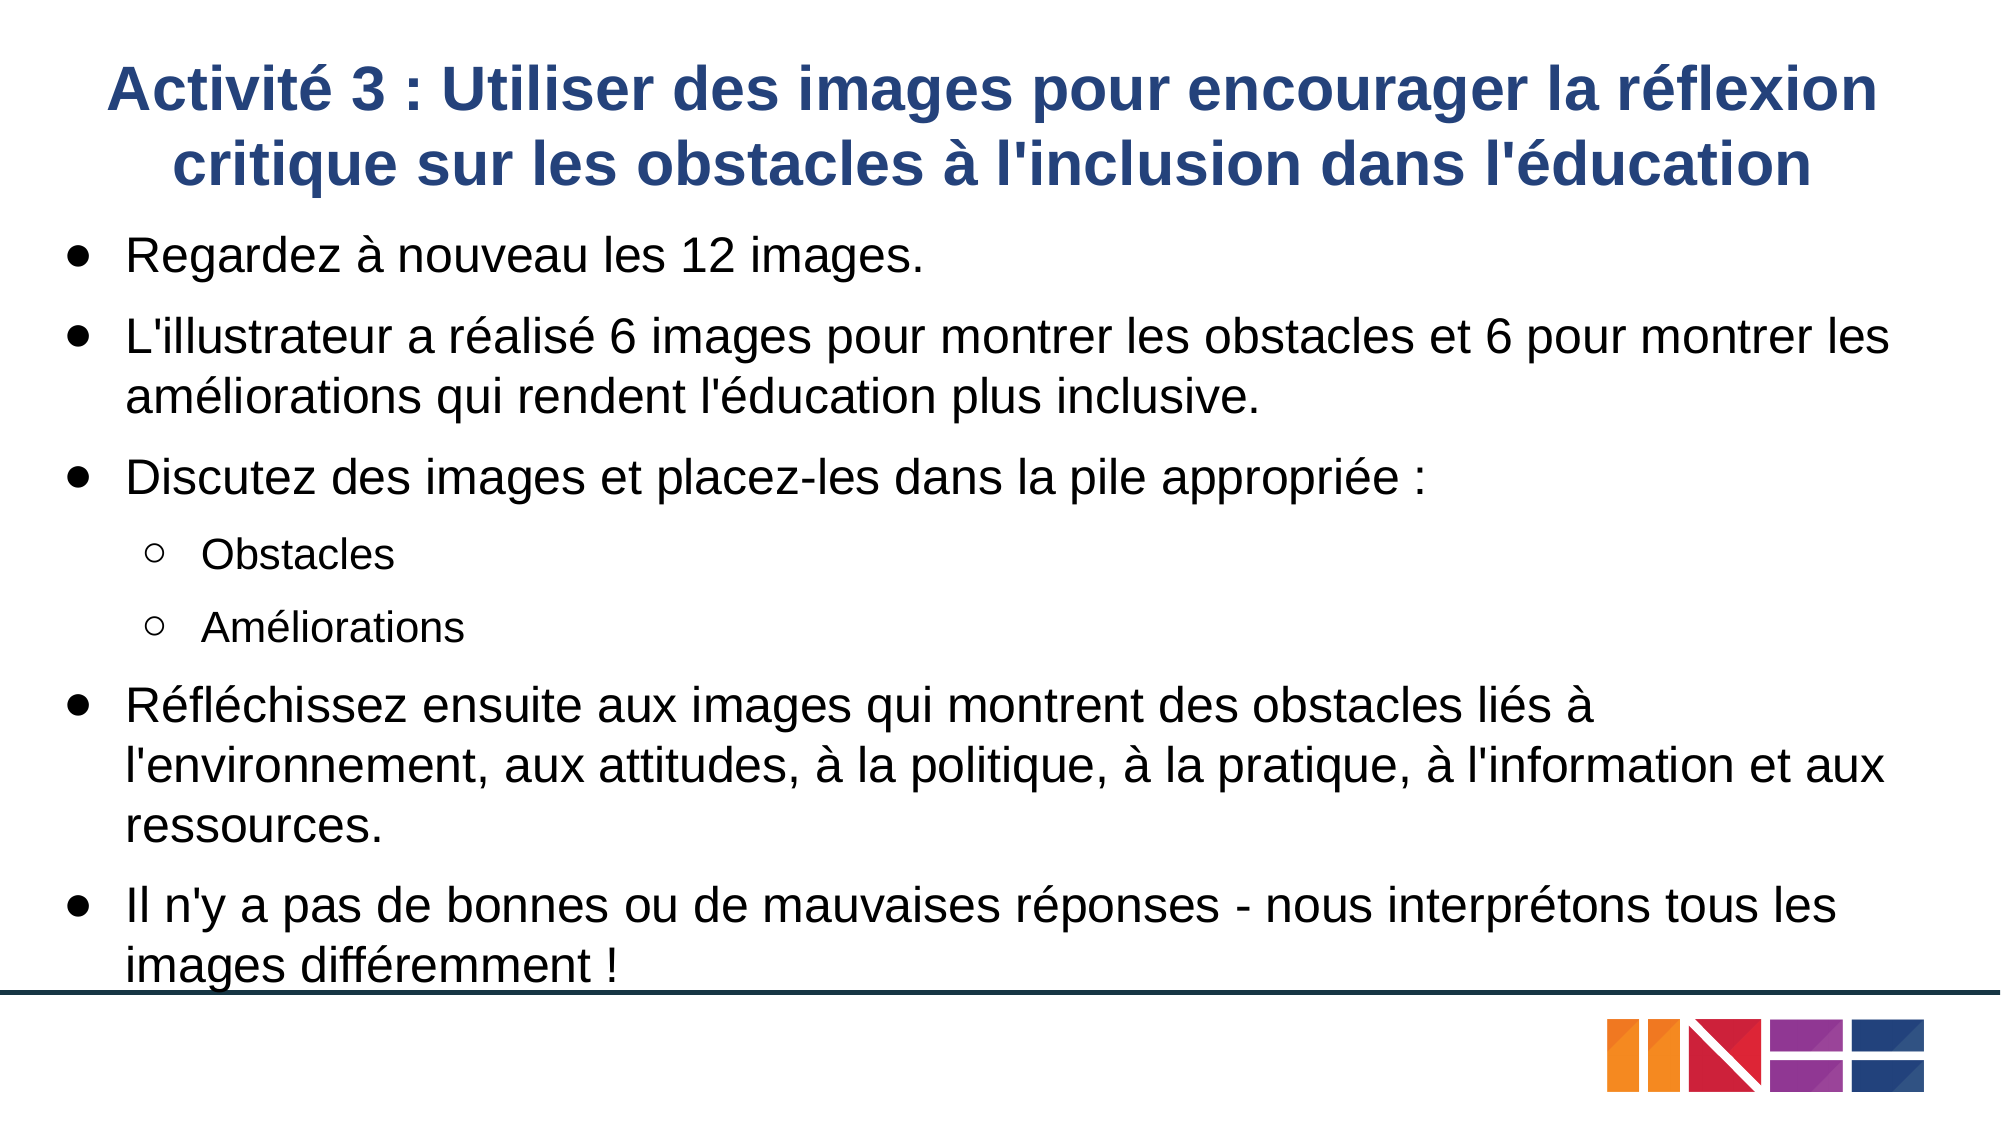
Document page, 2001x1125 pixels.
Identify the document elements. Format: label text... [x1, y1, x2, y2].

picture [1607, 1019, 1924, 1092]
title Activité 3 : Utiliser des images pour encourager la réflexion critique sur les obstacles à l'inclusion dans l'éducation [31, 28, 1957, 145]
list Regardez à nouveau les 12 images. L'illustrateur a réalisé 6 images pour montrer les obstacles et 6 pour montrer les améliorations qui rendent l'éducation plus inclusive. Discutez des images et placez-les dans la pile appropriée : Obstacles Améliorations Réfléchissez ensuite aux images qui montrent des obstacles liés à l'environnement, aux attitudes, à la politique, à la pratique, à l'information et aux ressources. Il n'y a pas de bonnes ou de mauvaises réponses - nous interprétons tous les images différemment ! [31, 203, 1971, 954]
